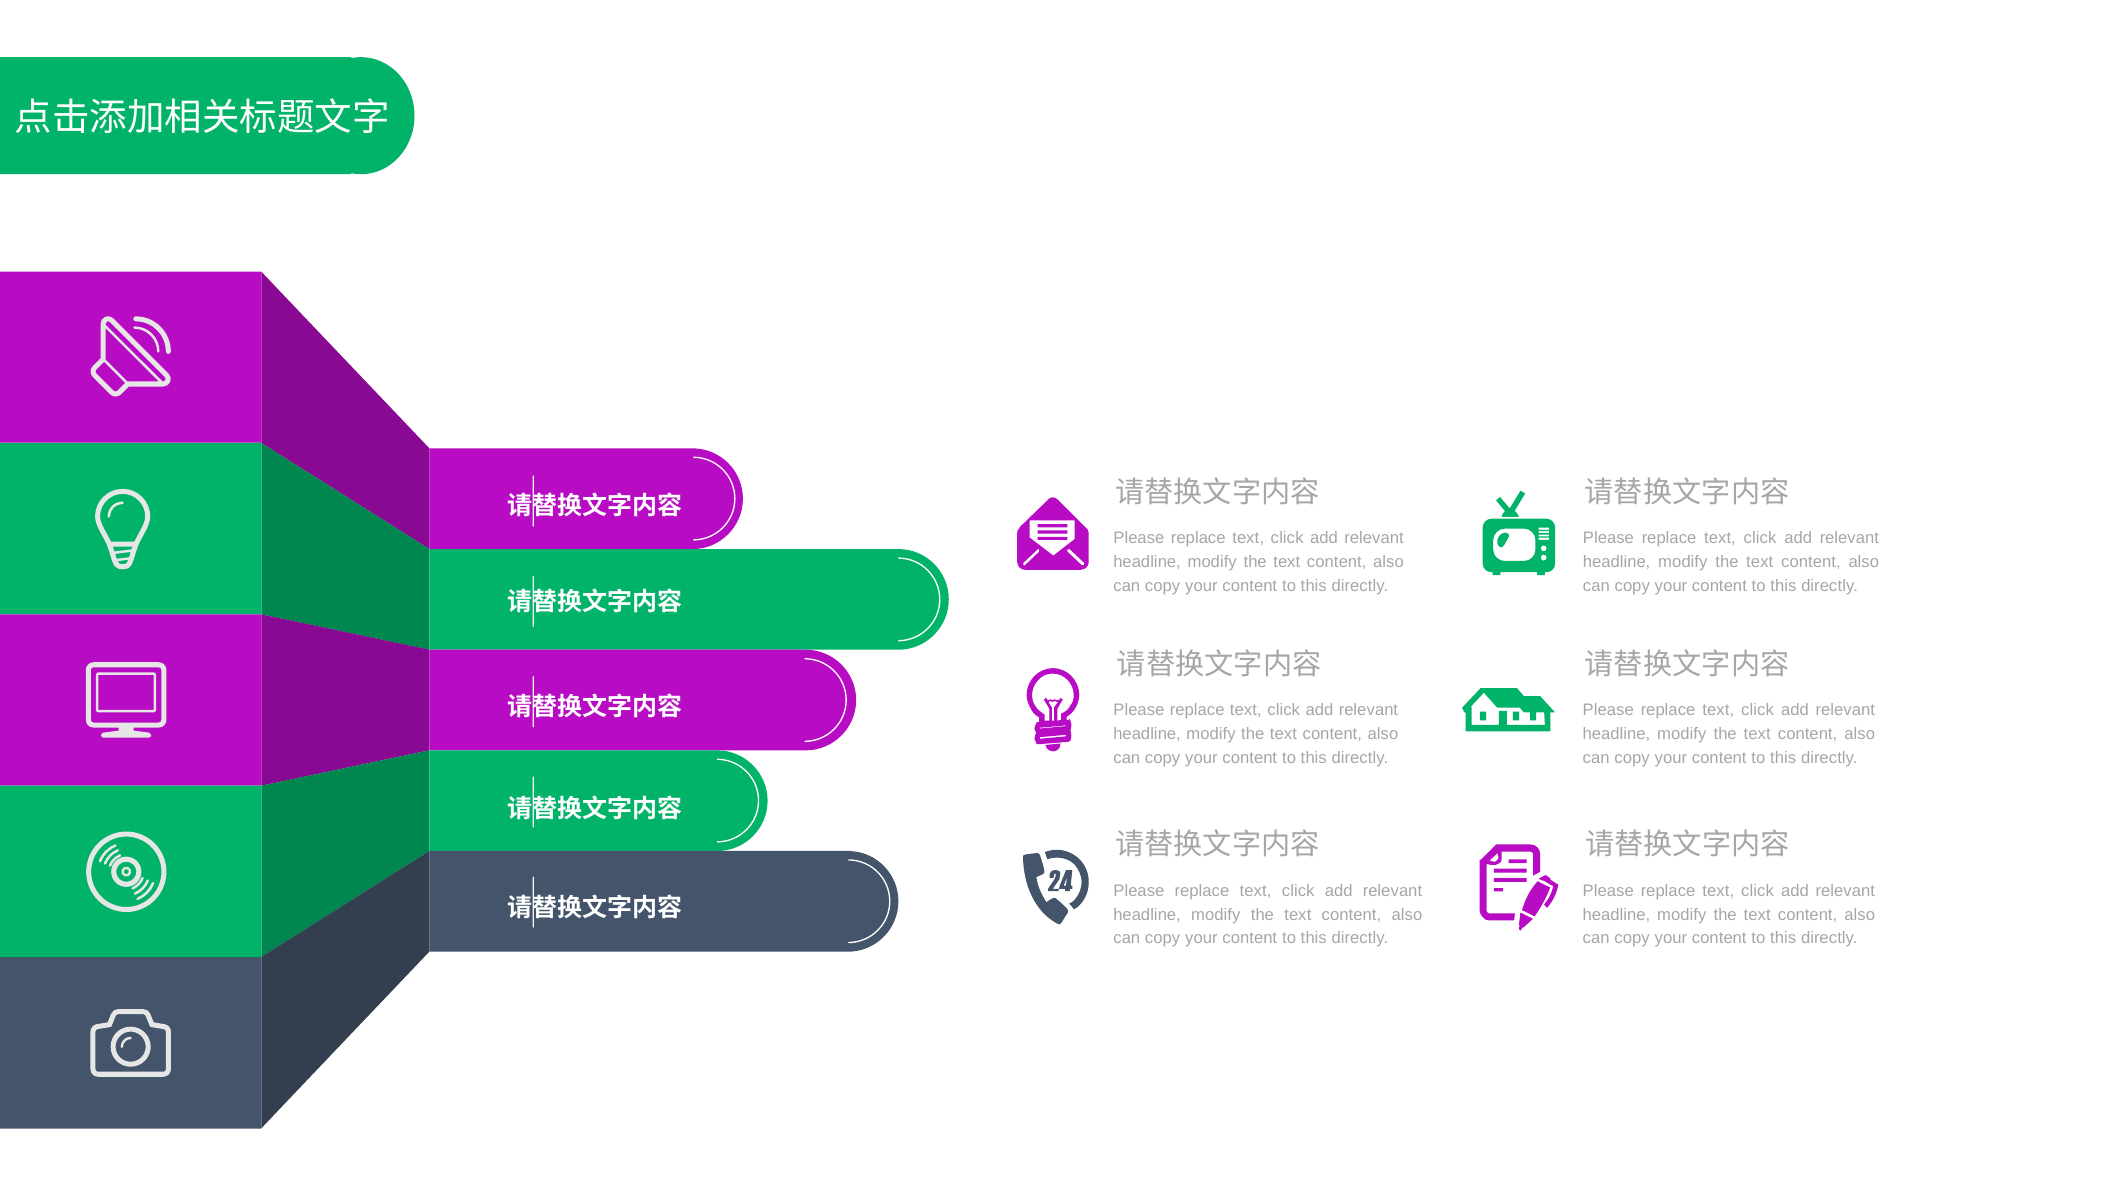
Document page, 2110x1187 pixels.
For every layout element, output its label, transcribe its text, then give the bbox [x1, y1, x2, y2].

text_box [1479, 844, 1541, 921]
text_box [1098, 458, 1419, 602]
text_box 点击添加相关标题文字 [0, 85, 415, 146]
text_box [1567, 630, 1891, 774]
text_box [1518, 912, 1534, 931]
text_box [1482, 518, 1556, 576]
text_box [1568, 458, 1895, 602]
text_box [1026, 668, 1080, 752]
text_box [0, 271, 949, 1129]
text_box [1098, 811, 1438, 954]
text_box [1044, 849, 1089, 910]
text_box [1522, 874, 1559, 917]
text_box [1023, 852, 1069, 925]
text_box [1496, 490, 1526, 517]
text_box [1098, 630, 1414, 774]
text_box [1017, 497, 1089, 570]
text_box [1567, 811, 1891, 954]
text_box [1462, 688, 1556, 732]
